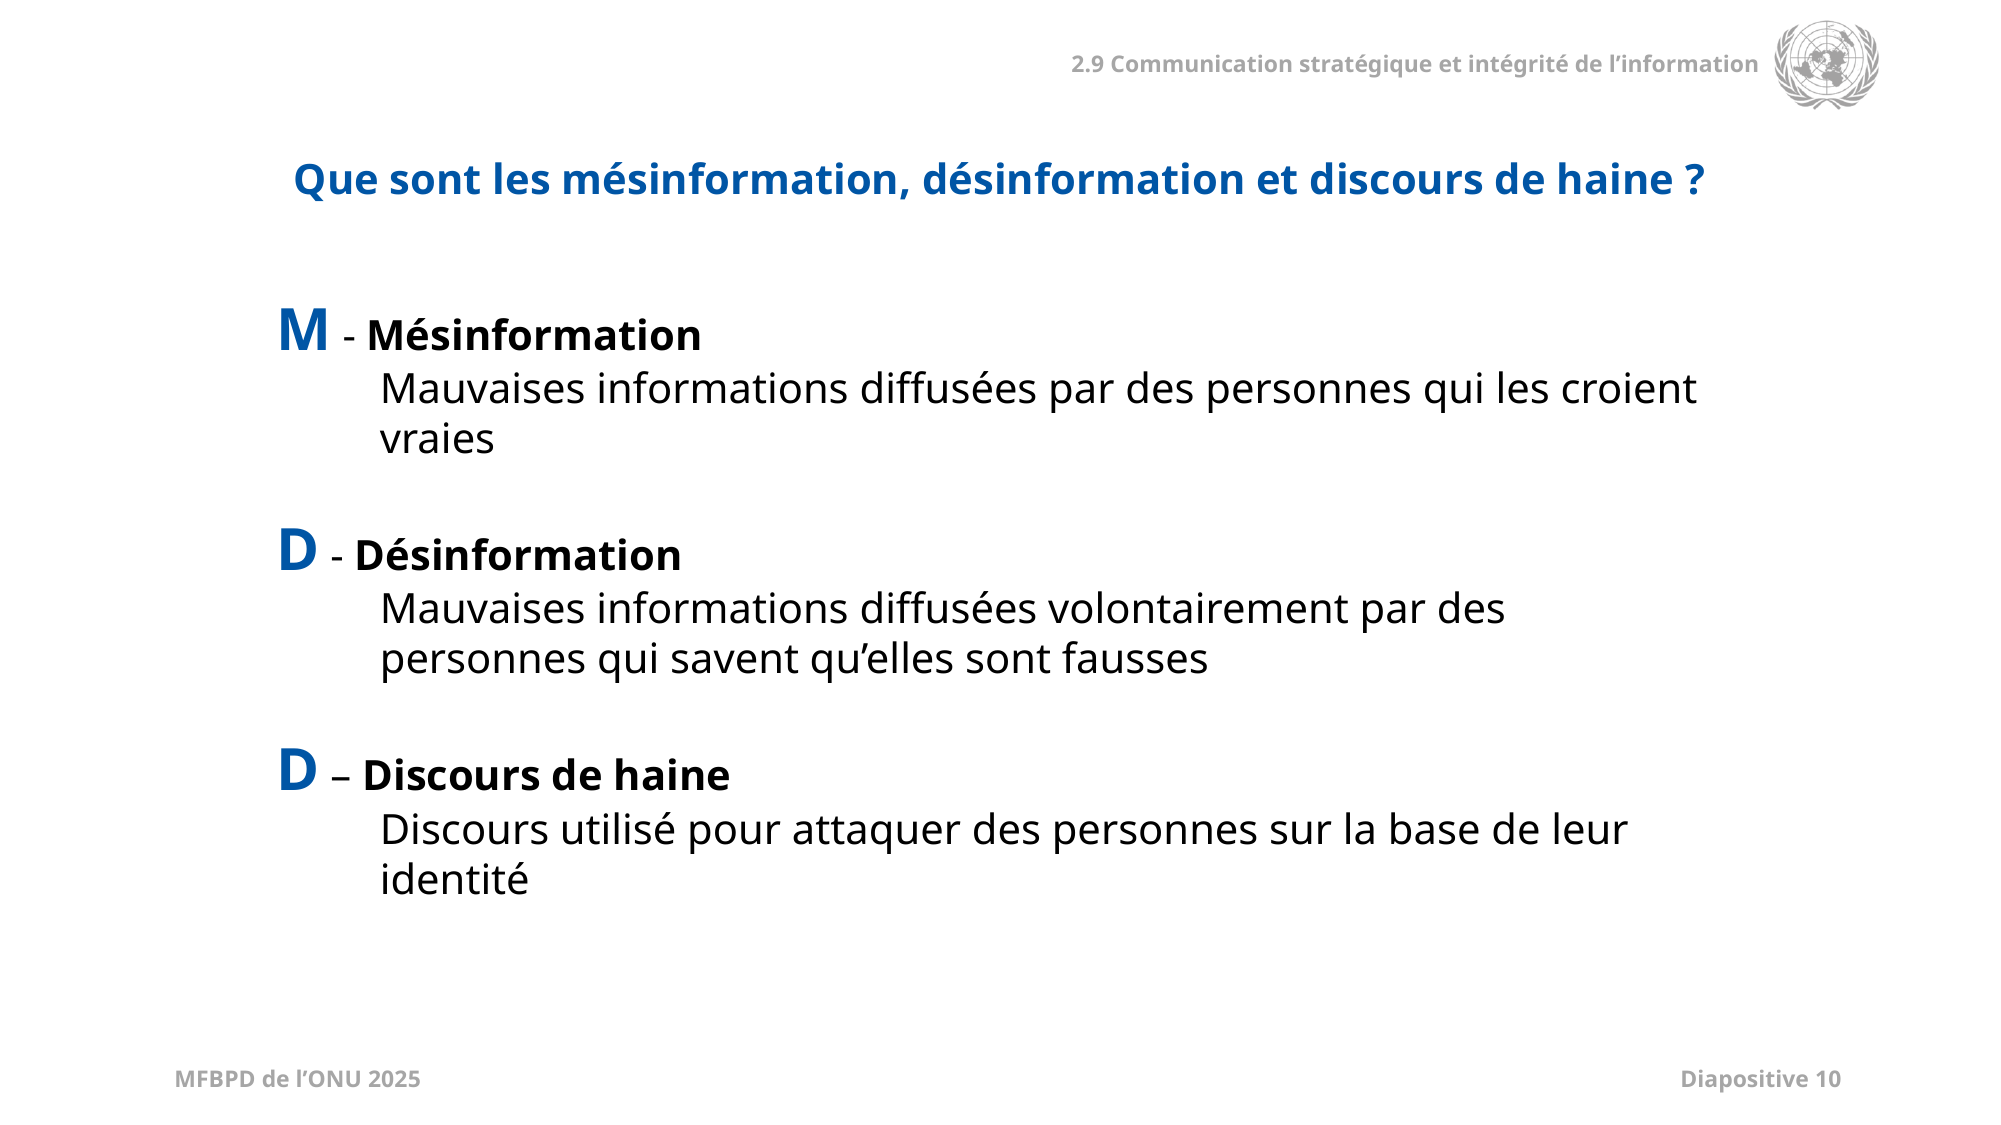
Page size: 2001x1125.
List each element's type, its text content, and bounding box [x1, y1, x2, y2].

text_box M - Mésinformation Mauvaises informations diffusées par des personnes qui les croient vraies D - Désinformation Mauvaises informations diffusées volontairement par des personnes qui savent qu’elles sont fausses D – Discours de haine Discours utilisé pour attaquer des personnes sur la base de leur identité [261, 284, 1739, 910]
text_box Que sont les mésinformation, désinformation et discours de haine ? [179, 145, 1821, 211]
